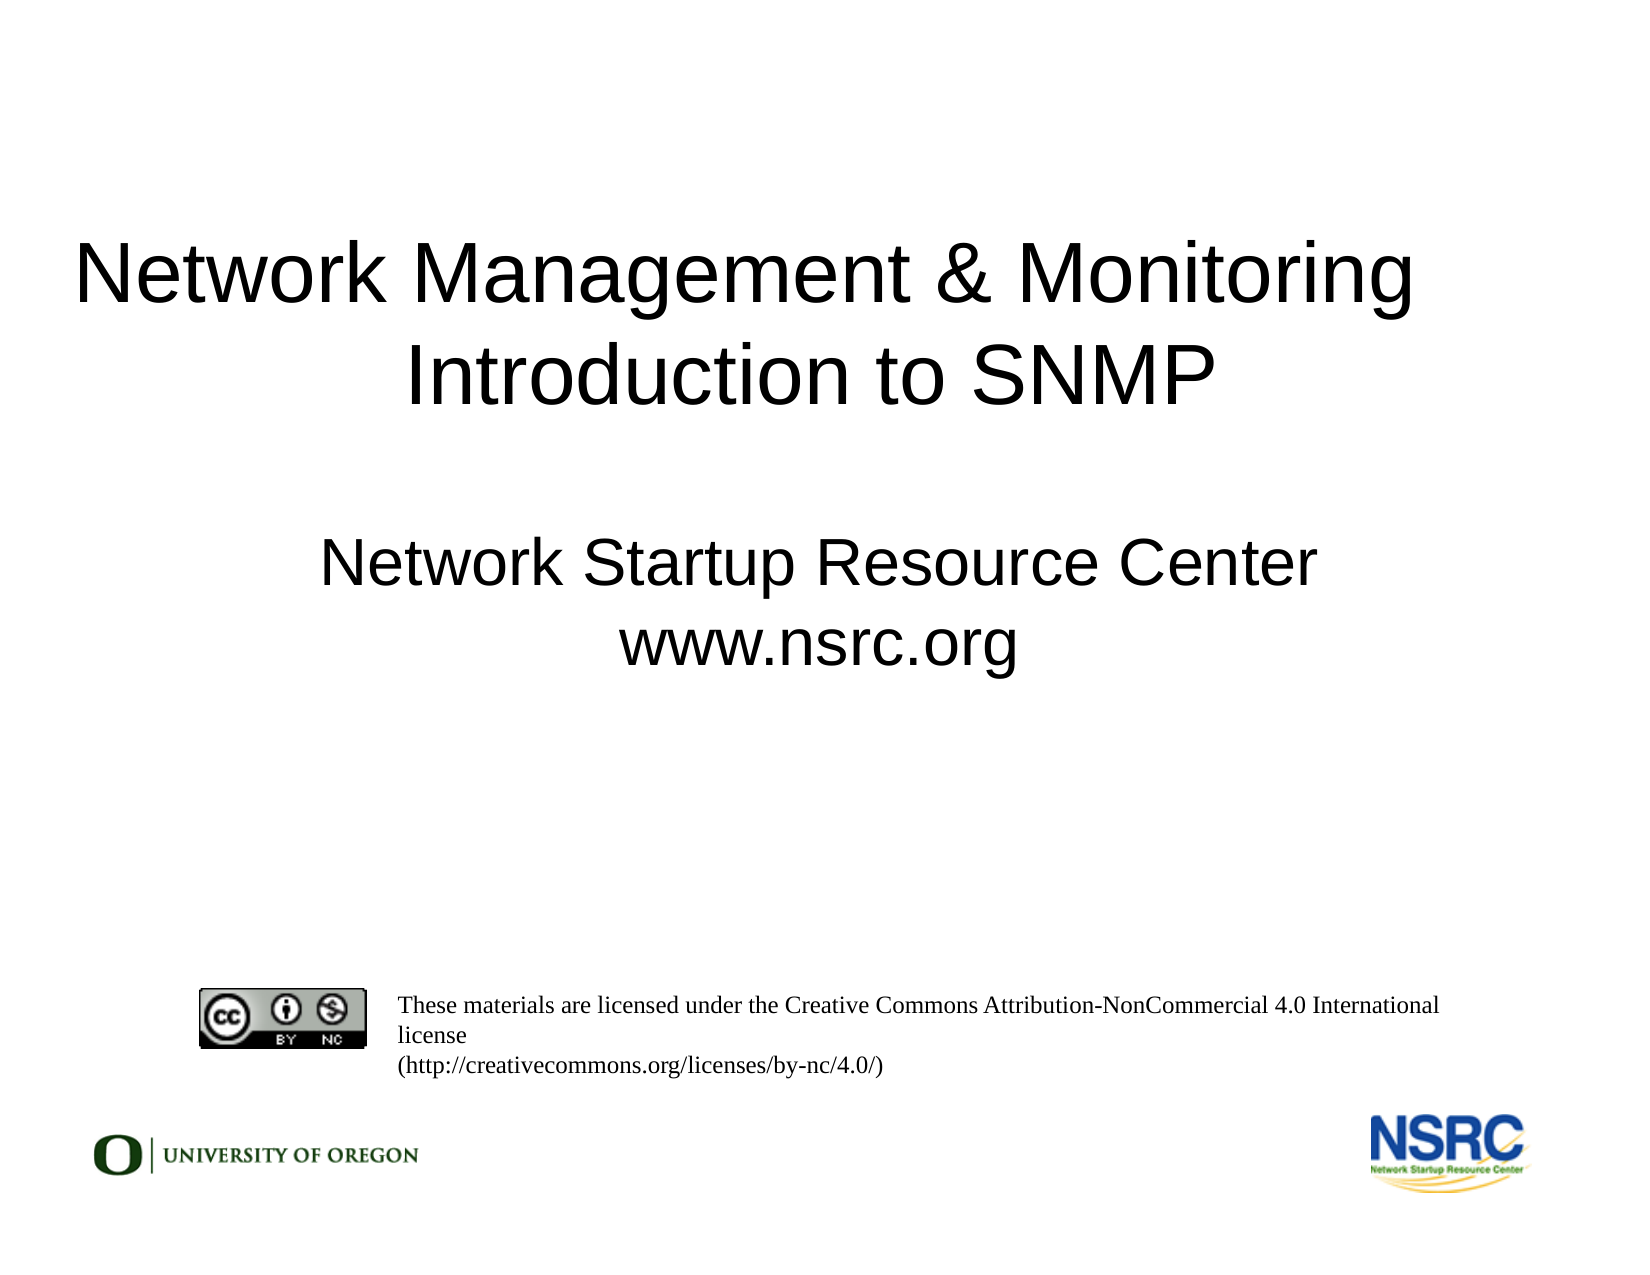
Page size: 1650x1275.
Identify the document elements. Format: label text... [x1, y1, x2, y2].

picture [199, 988, 367, 1050]
picture [92, 1133, 420, 1177]
text_box Network Management & Monitoring Introduction to SNMP [58, 206, 1566, 432]
text_box These materials are licensed under the Creative Commons Attribution-NonCommercial 4.0 International license (http://creativecommons.org/licenses/by-nc/4.0/) [382, 981, 1477, 1080]
text_box Network Startup Resource Center www.nsrc.org [65, 511, 1574, 676]
picture [1371, 1114, 1532, 1193]
